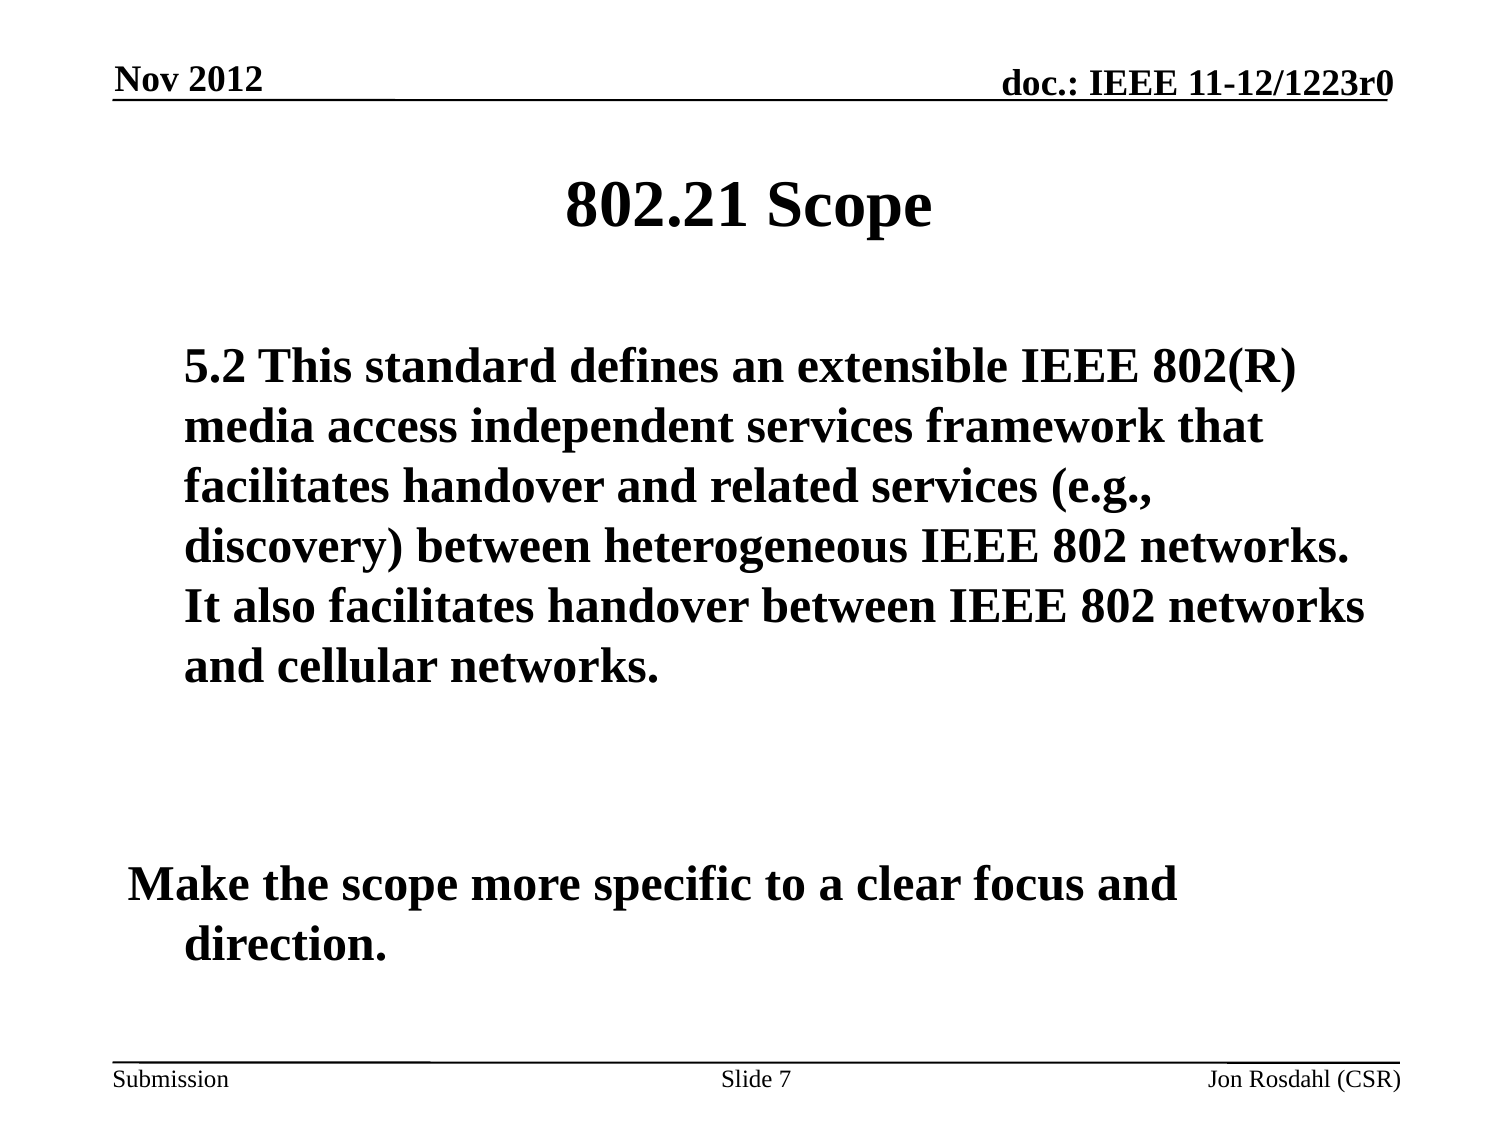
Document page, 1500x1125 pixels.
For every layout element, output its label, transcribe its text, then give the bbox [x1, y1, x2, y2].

slide_number Slide 7 [712, 1061, 800, 1123]
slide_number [114, 54, 423, 100]
list 5.2 This standard defines an extensible IEEE 802(R) media access independent services framework that facilitates handover and related services (e.g., discovery) between heterogeneous IEEE 802 networks. It also facilitates handover between IEEE 802 networks and cellular networks. Make the scope more specific to a clear focus and direction. [112, 324, 1388, 1000]
title 802.21 Scope [112, 112, 1388, 288]
footer Jon Rosdahl (CSR) [878, 1061, 1402, 1093]
